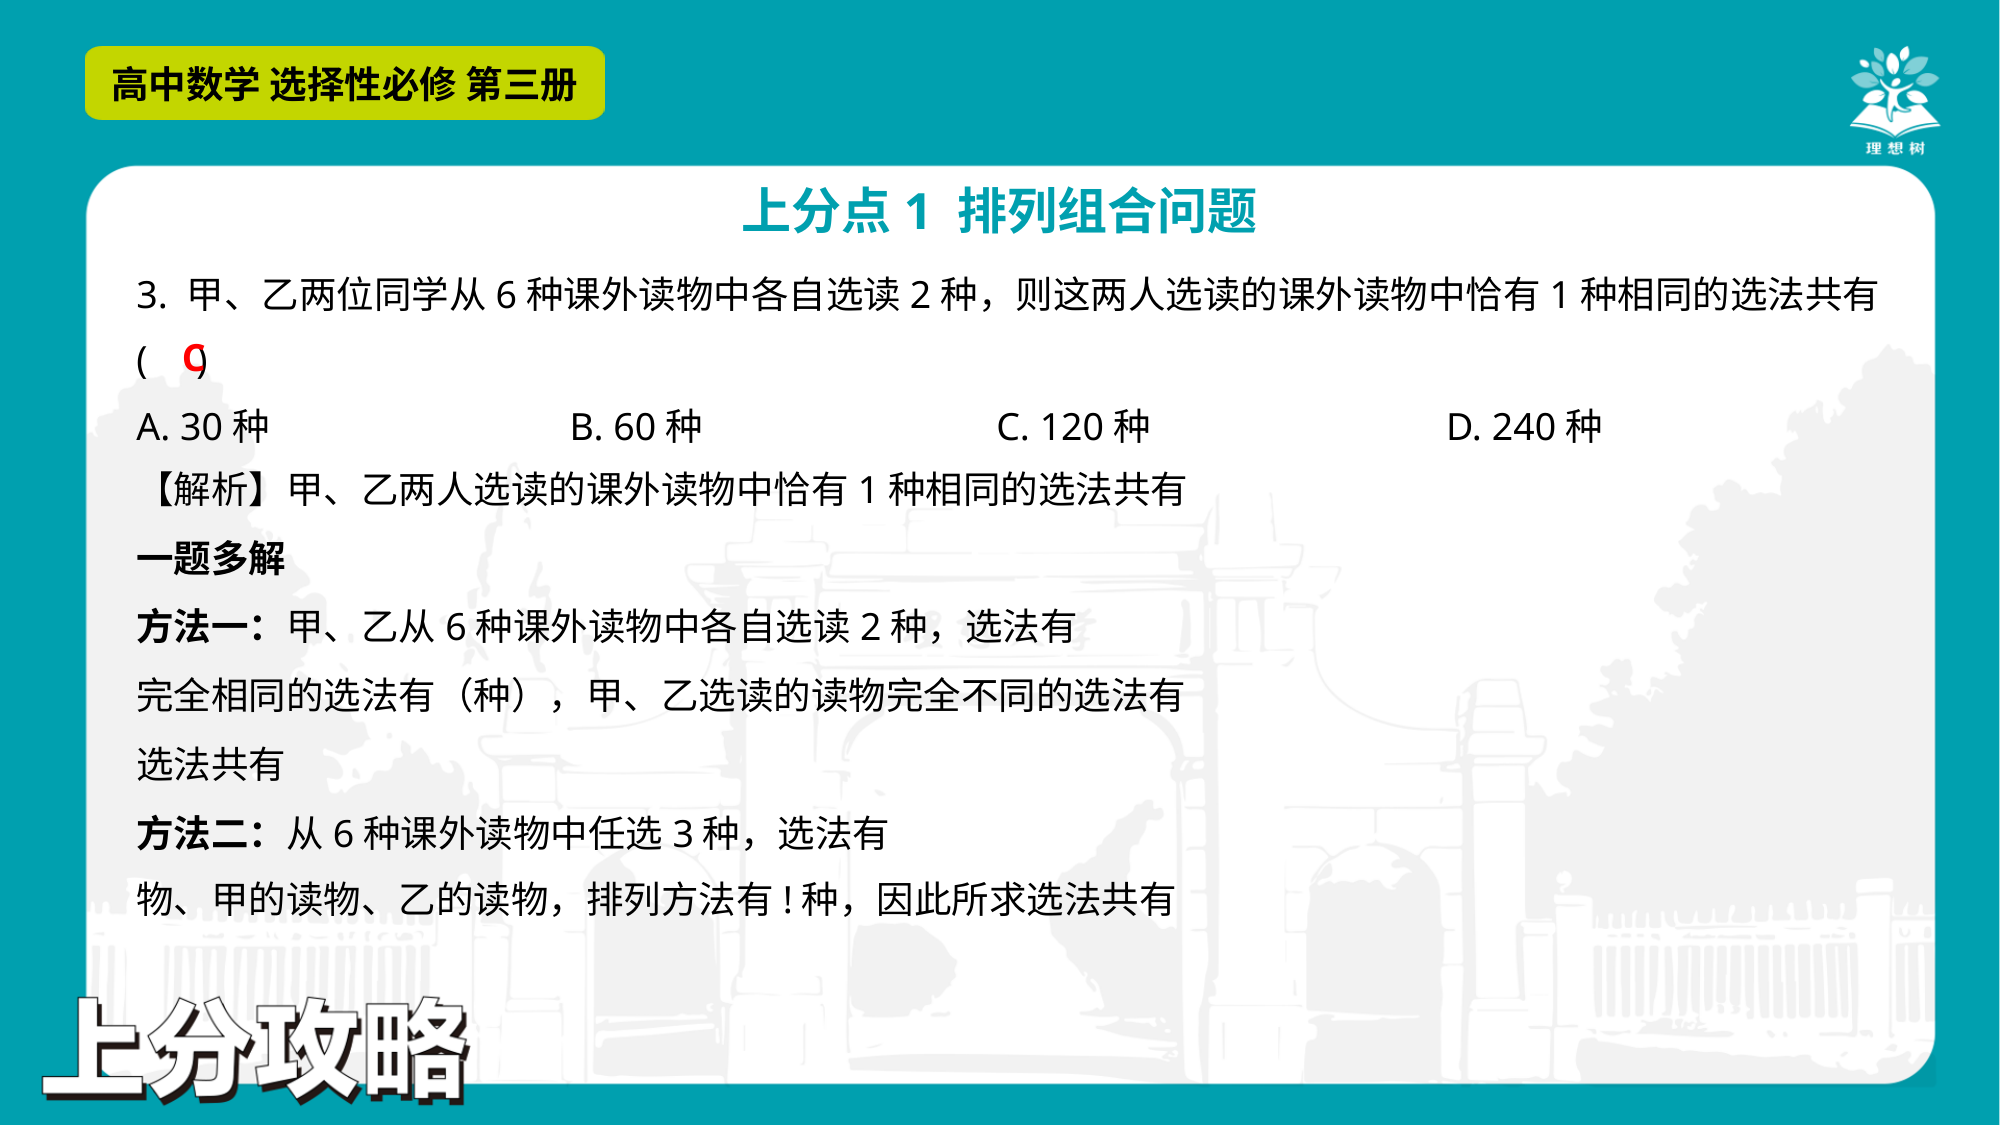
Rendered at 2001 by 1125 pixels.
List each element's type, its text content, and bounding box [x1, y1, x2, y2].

text_box 3. 甲、乙两位同学从6种课外读物中各自选读2种，则这两人选读的课外读物中恰有1种相同的选法共有 ( ) [136, 247, 1865, 374]
picture [0, 0, 2000, 1125]
text_box A. 30种 B. 60种 C. 120种 D. 240种 [136, 380, 1865, 441]
text_box C [166, 314, 221, 373]
